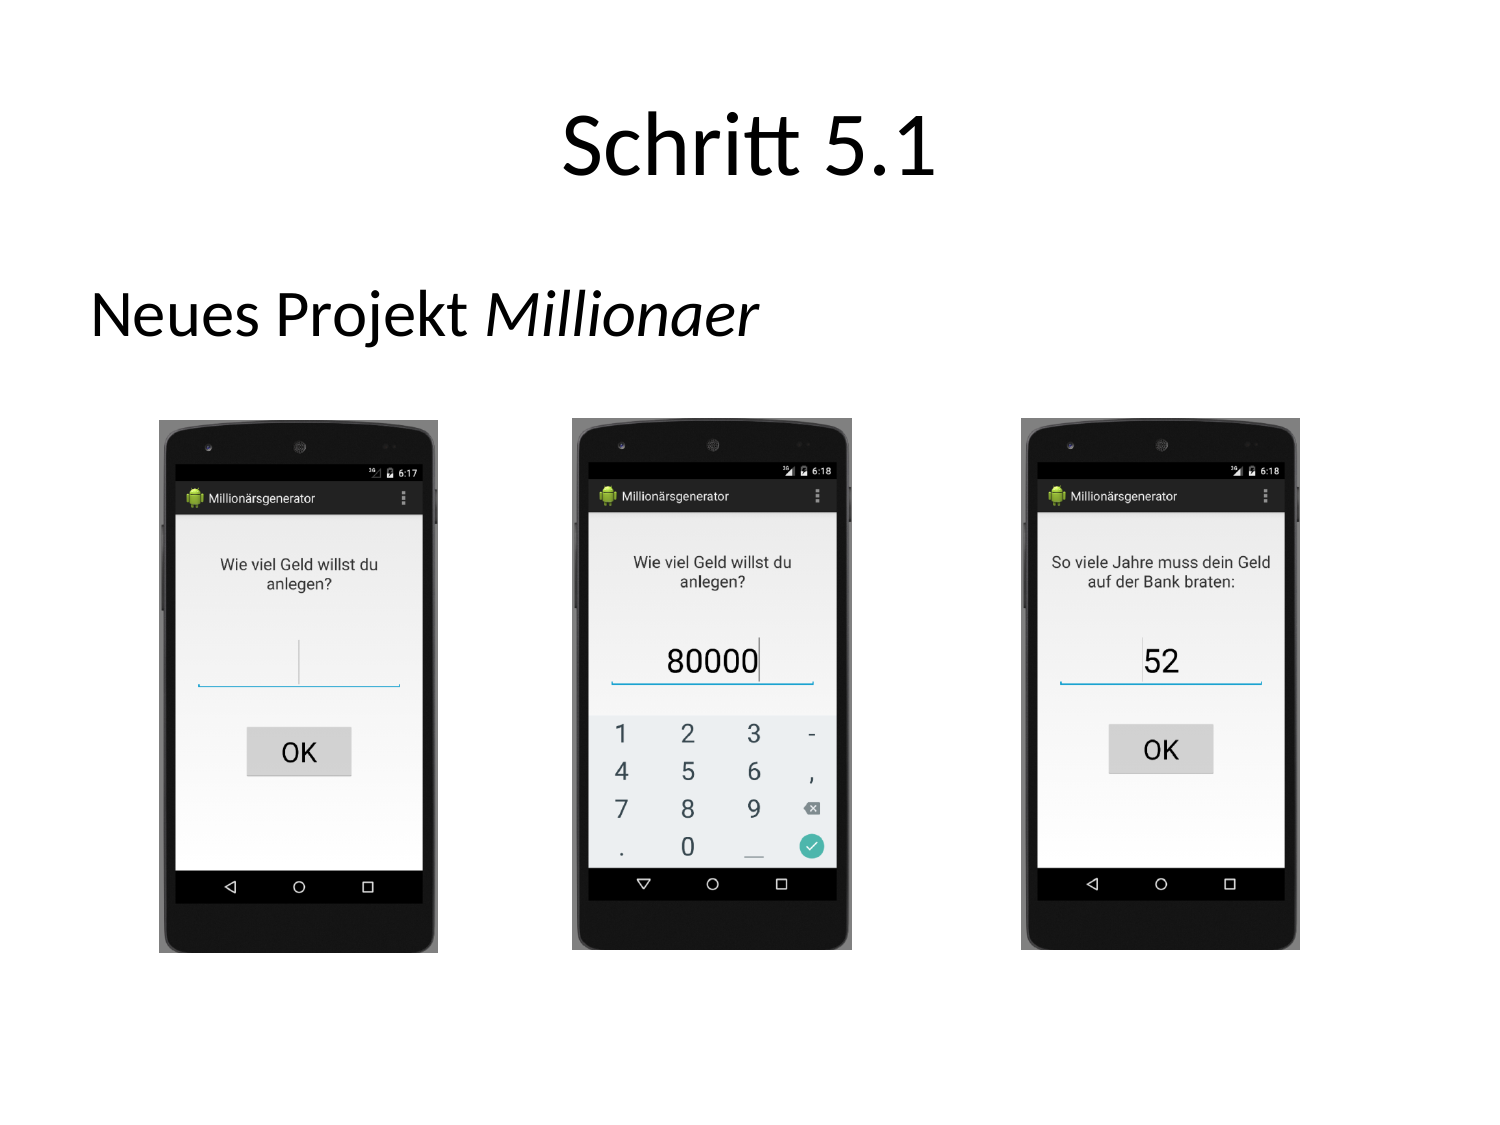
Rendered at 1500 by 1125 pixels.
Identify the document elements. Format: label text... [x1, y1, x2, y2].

list Neues Projekt Millionaer [75, 262, 1425, 1005]
picture [159, 420, 438, 953]
picture [572, 418, 852, 951]
picture [1021, 417, 1301, 950]
title Schritt 5.1 [75, 45, 1425, 233]
